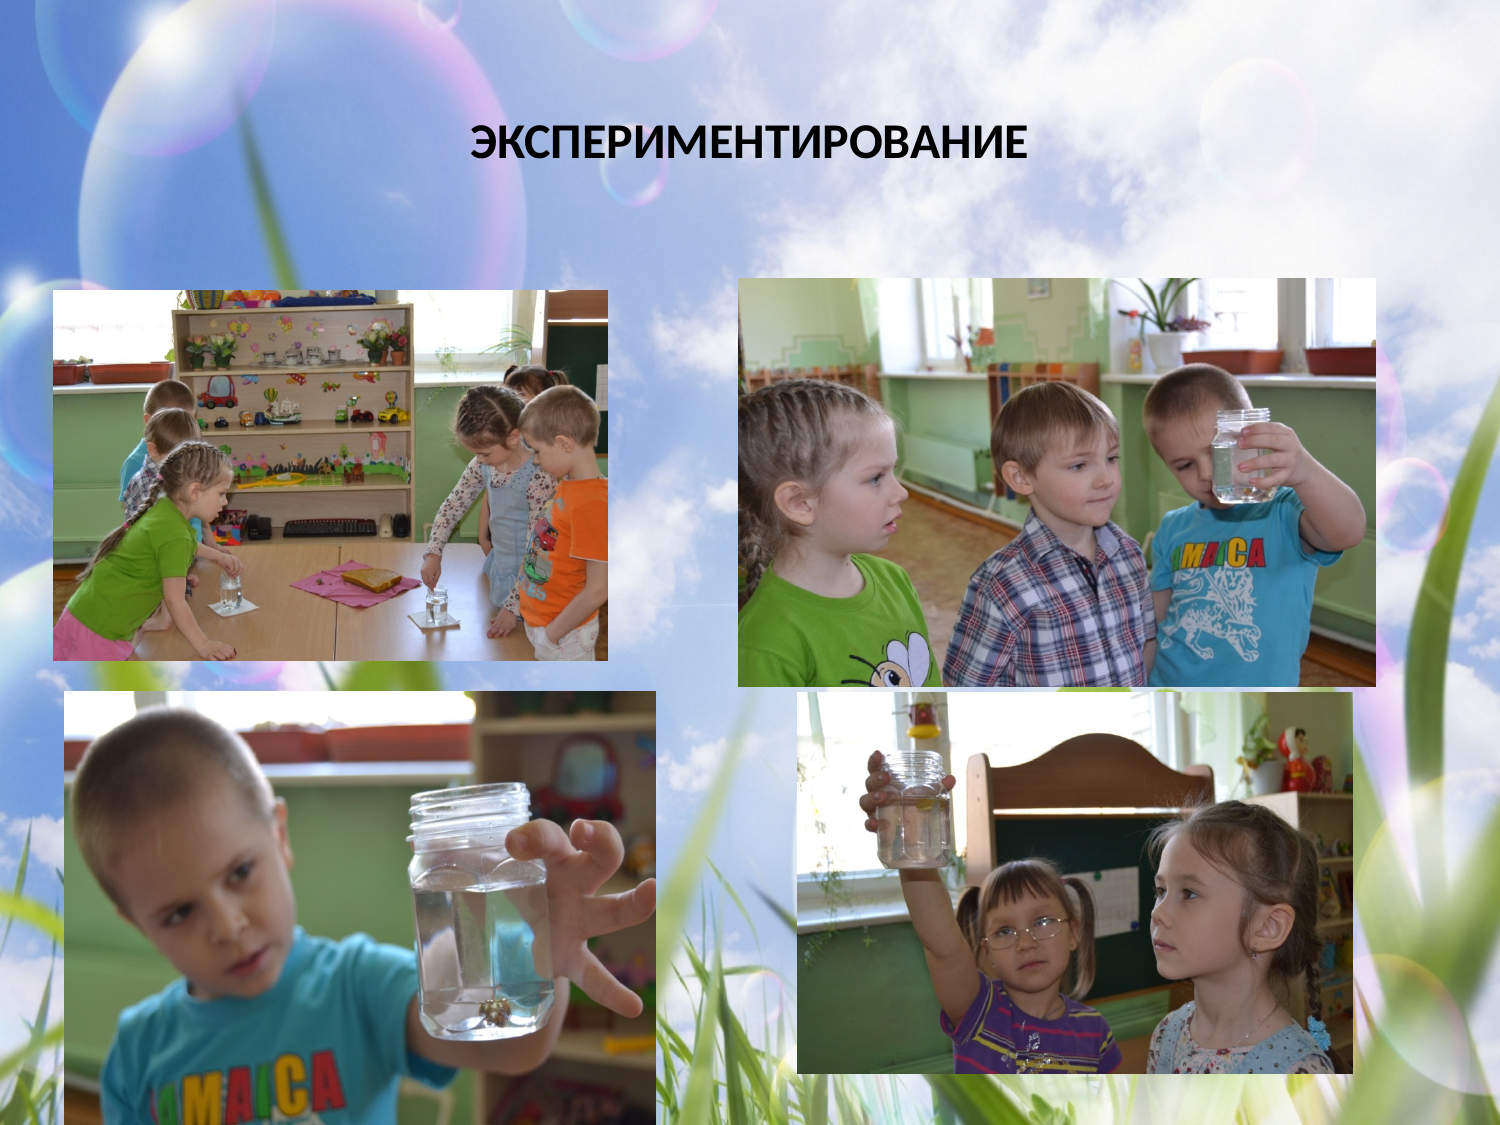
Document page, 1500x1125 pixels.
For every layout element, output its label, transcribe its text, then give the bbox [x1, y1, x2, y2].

title ЭКСПЕРИМЕНТИРОВАНИЕ [75, 45, 1425, 233]
picture [0, 0, 1500, 1125]
